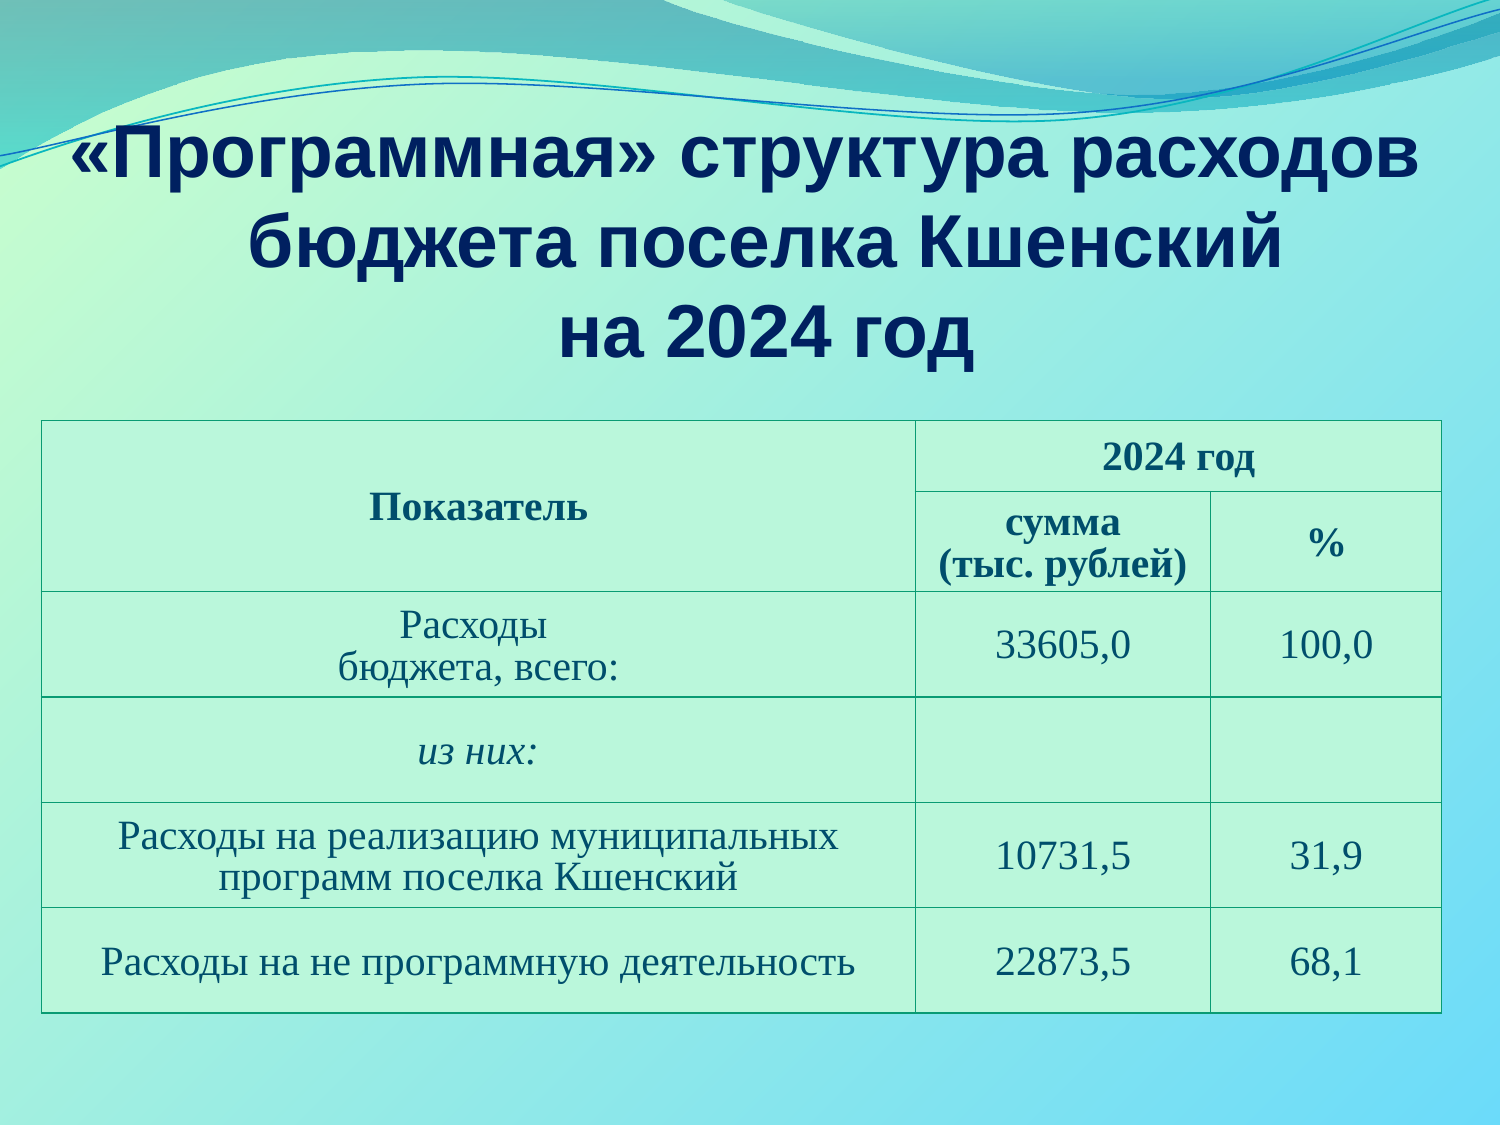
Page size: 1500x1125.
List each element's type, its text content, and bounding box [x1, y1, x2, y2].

table_cell [916, 698, 1210, 802]
table_cell 10731,5 [916, 803, 1210, 907]
table_cell [1211, 698, 1441, 802]
table_cell % [1211, 492, 1441, 591]
text_box «Программная» структура расходов бюджета поселка Кшенский на 2024 год [41, 90, 1471, 386]
table_cell Расходы на не программную деятельность [42, 908, 915, 1012]
table_cell 68,1 [1211, 908, 1441, 1012]
table_header 2024 год [916, 421, 1441, 491]
table_header Показатель [42, 421, 915, 591]
table_cell из них: [42, 698, 915, 802]
table_cell 33605,0 [916, 592, 1210, 696]
table_cell 22873,5 [916, 908, 1210, 1012]
table_cell 31,9 [1211, 803, 1441, 907]
table_cell сумма (тыс. рублей) [916, 492, 1210, 591]
table_cell 100,0 [1211, 592, 1441, 696]
table_cell Расходы бюджета, всего: [42, 592, 915, 696]
table_cell Расходы на реализацию муниципальных программ поселка Кшенский [42, 803, 915, 907]
